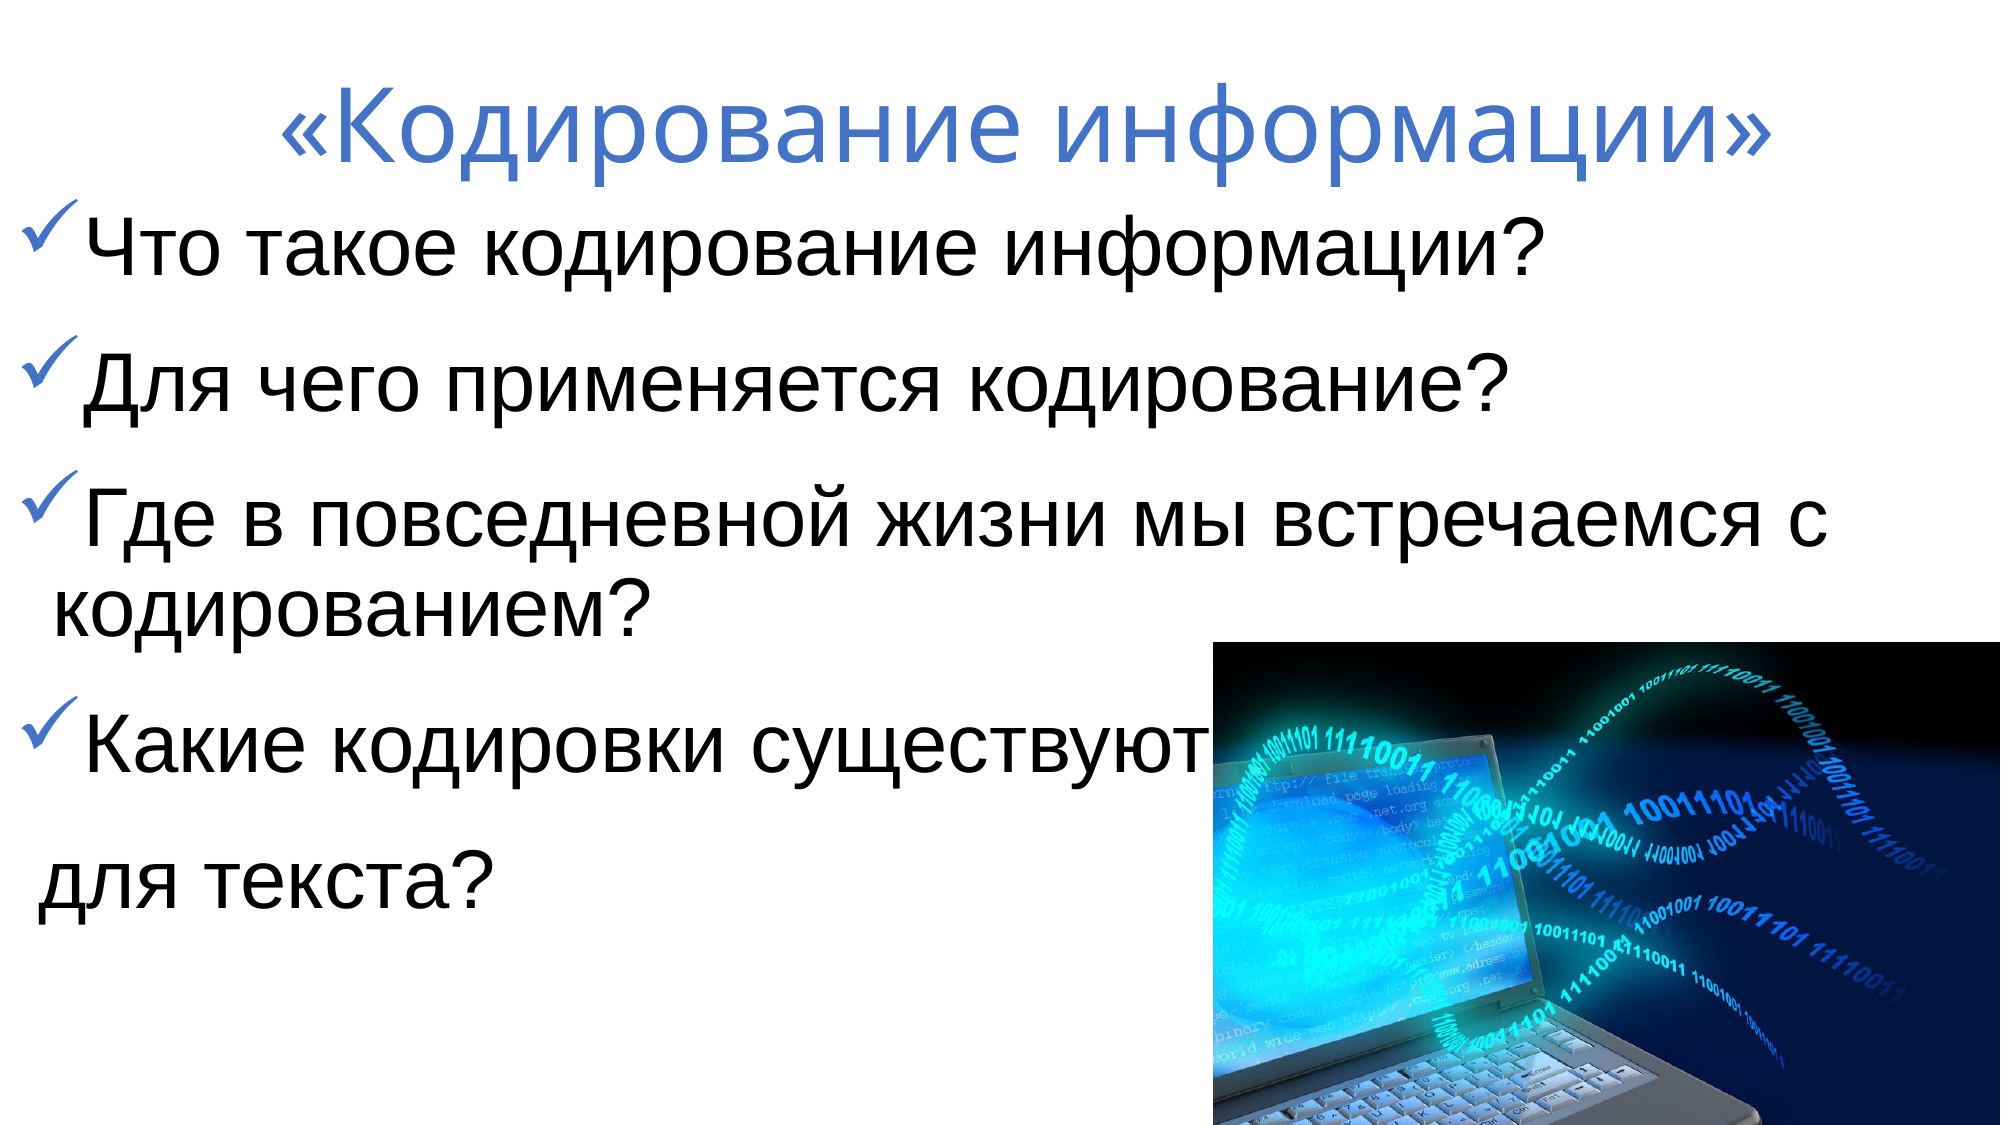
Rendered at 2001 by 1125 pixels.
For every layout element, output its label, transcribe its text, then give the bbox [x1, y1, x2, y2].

picture [1212, 642, 2000, 1125]
title «Кодирование информации» [137, 20, 1918, 238]
list Что такое кодирование информации? Для чего применяется кодирование? Где в повседневной жизни мы встречаемся с кодированием? Какие кодировки существуют для текста? [0, 196, 1878, 1050]
